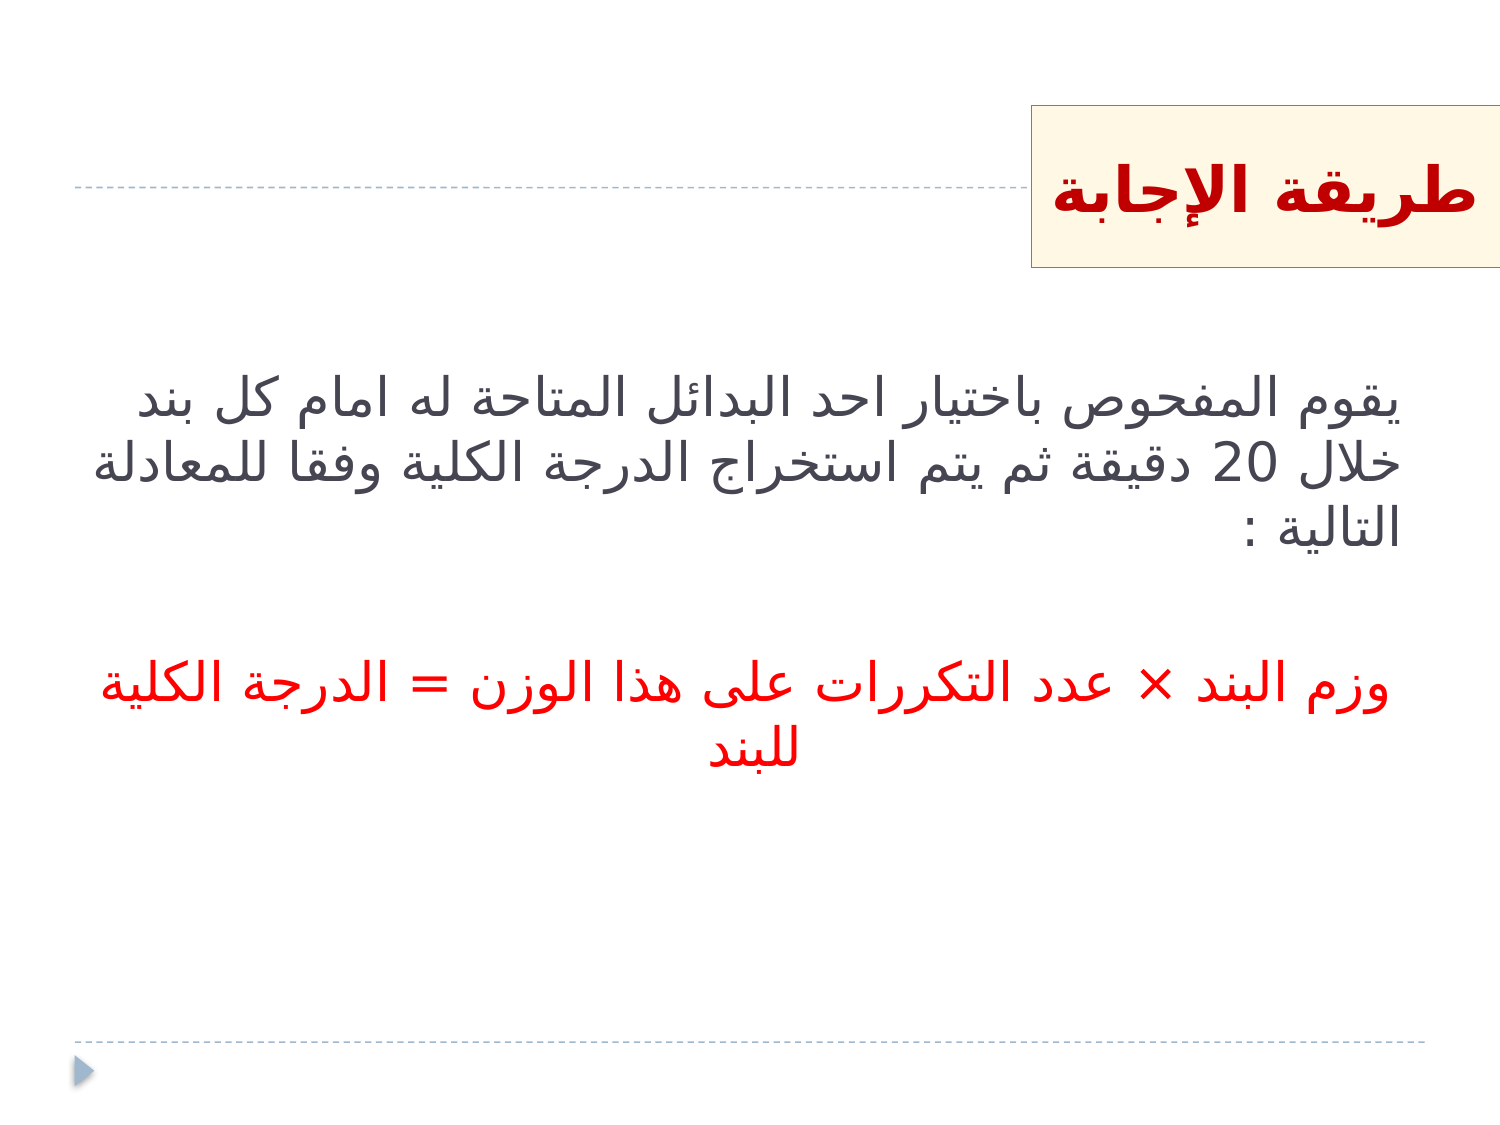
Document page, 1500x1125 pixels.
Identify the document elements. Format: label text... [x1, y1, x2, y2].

title طريقة الإجابة [1031, 105, 1500, 268]
list يقوم المفحوص باختيار احد البدائل المتاحة له امام كل بند خلال 20 دقيقة ثم يتم استخراج الدرجة الكلية وفقا للمعادلة التالية : وزم البند × عدد التكررات على هذا الوزن = الدرجة الكلية للبند [75, 200, 1425, 1010]
